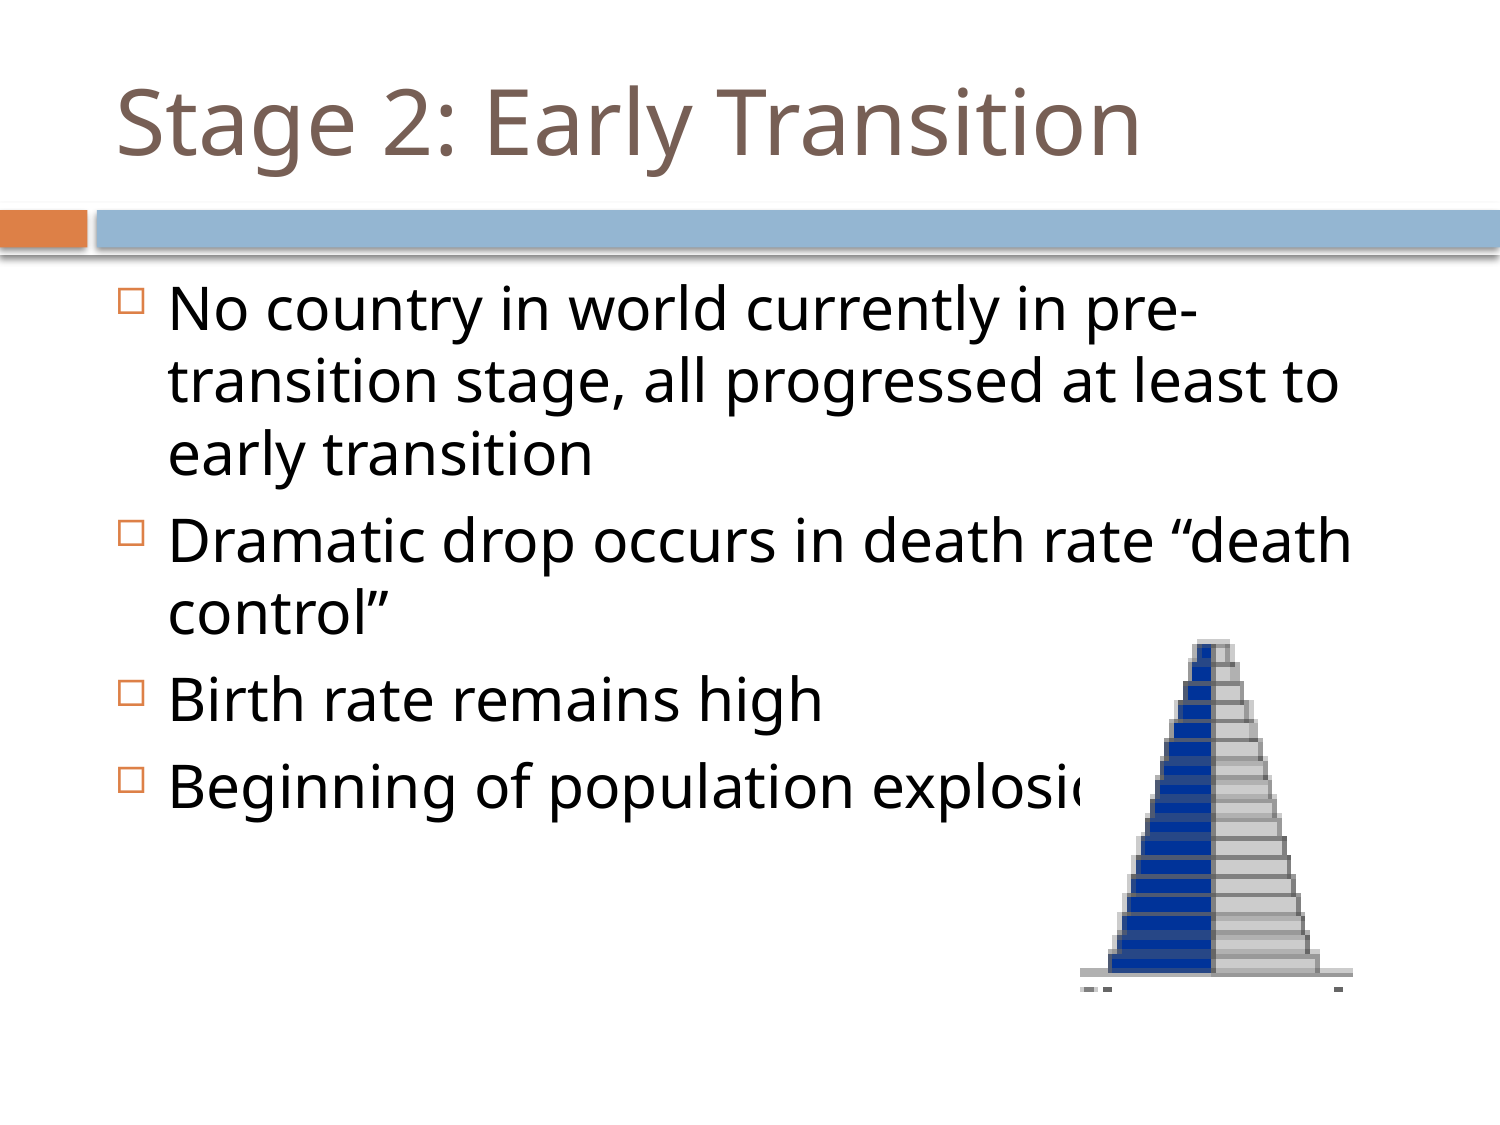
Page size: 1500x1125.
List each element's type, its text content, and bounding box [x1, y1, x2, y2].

title Stage 2: Early Transition [100, 37, 1438, 200]
picture [1080, 597, 1353, 992]
list No country in world currently in pre-transition stage, all progressed at least to early transition Dramatic drop occurs in death rate “death control” Birth rate remains high Beginning of population explosion [100, 262, 1438, 1000]
